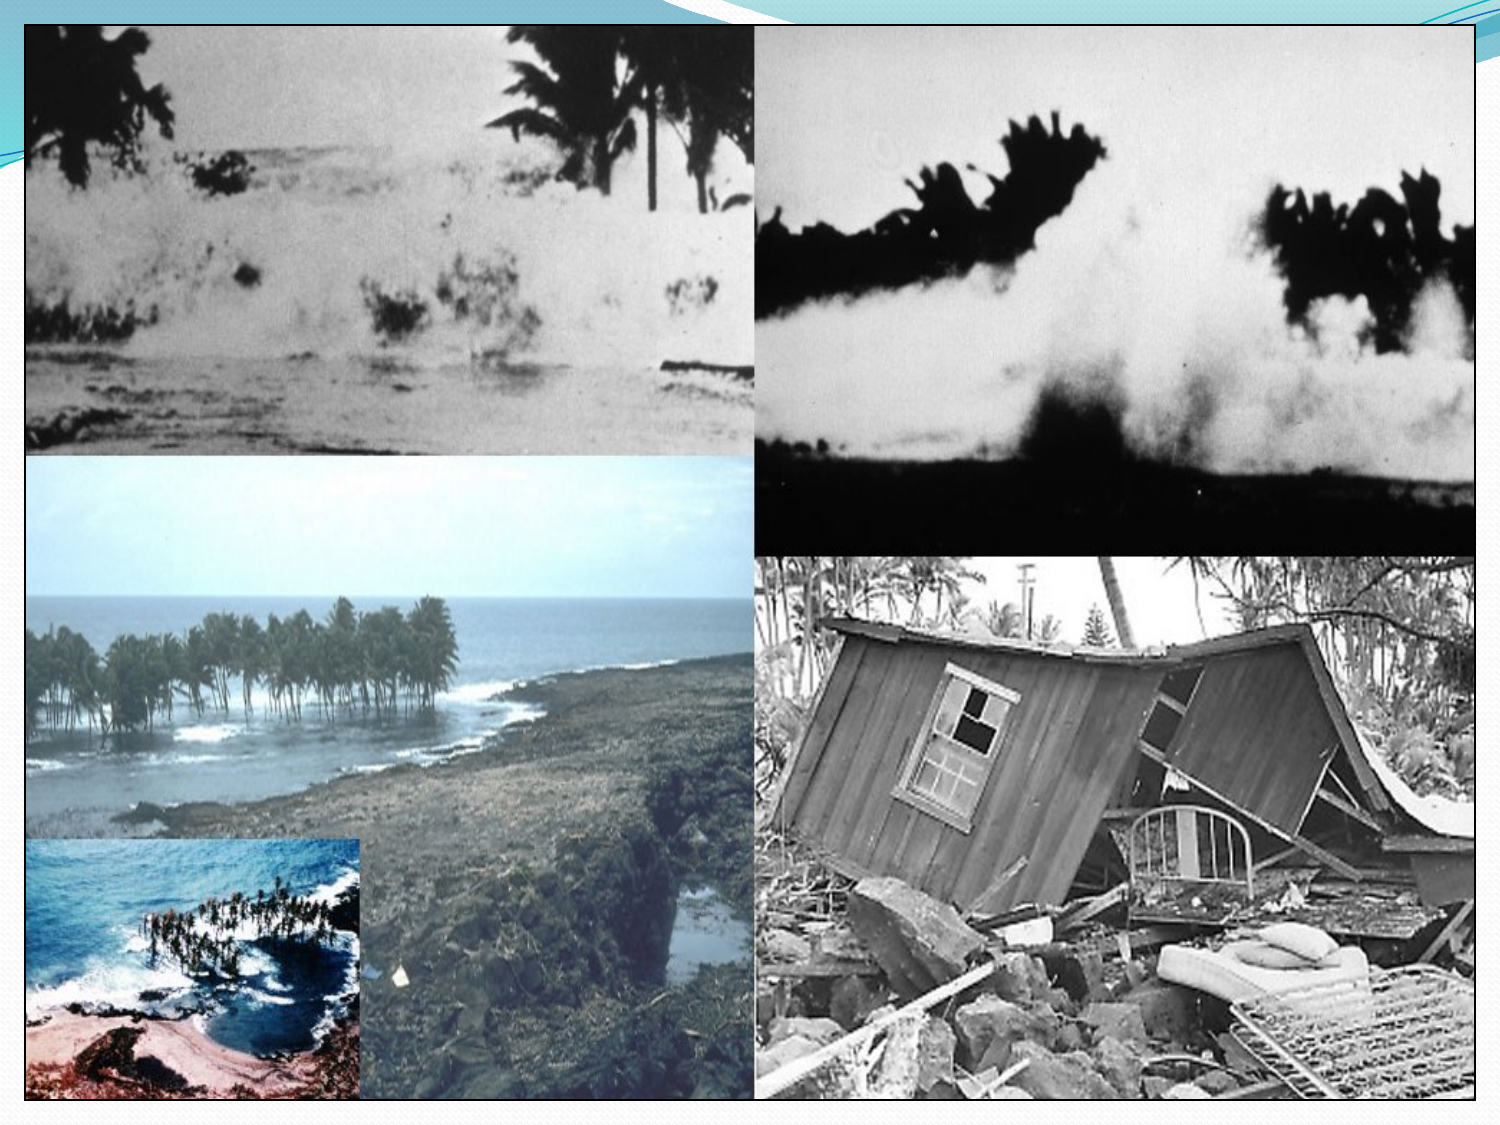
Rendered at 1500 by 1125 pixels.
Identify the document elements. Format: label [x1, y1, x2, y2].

text_box [24, 24, 1475, 1100]
